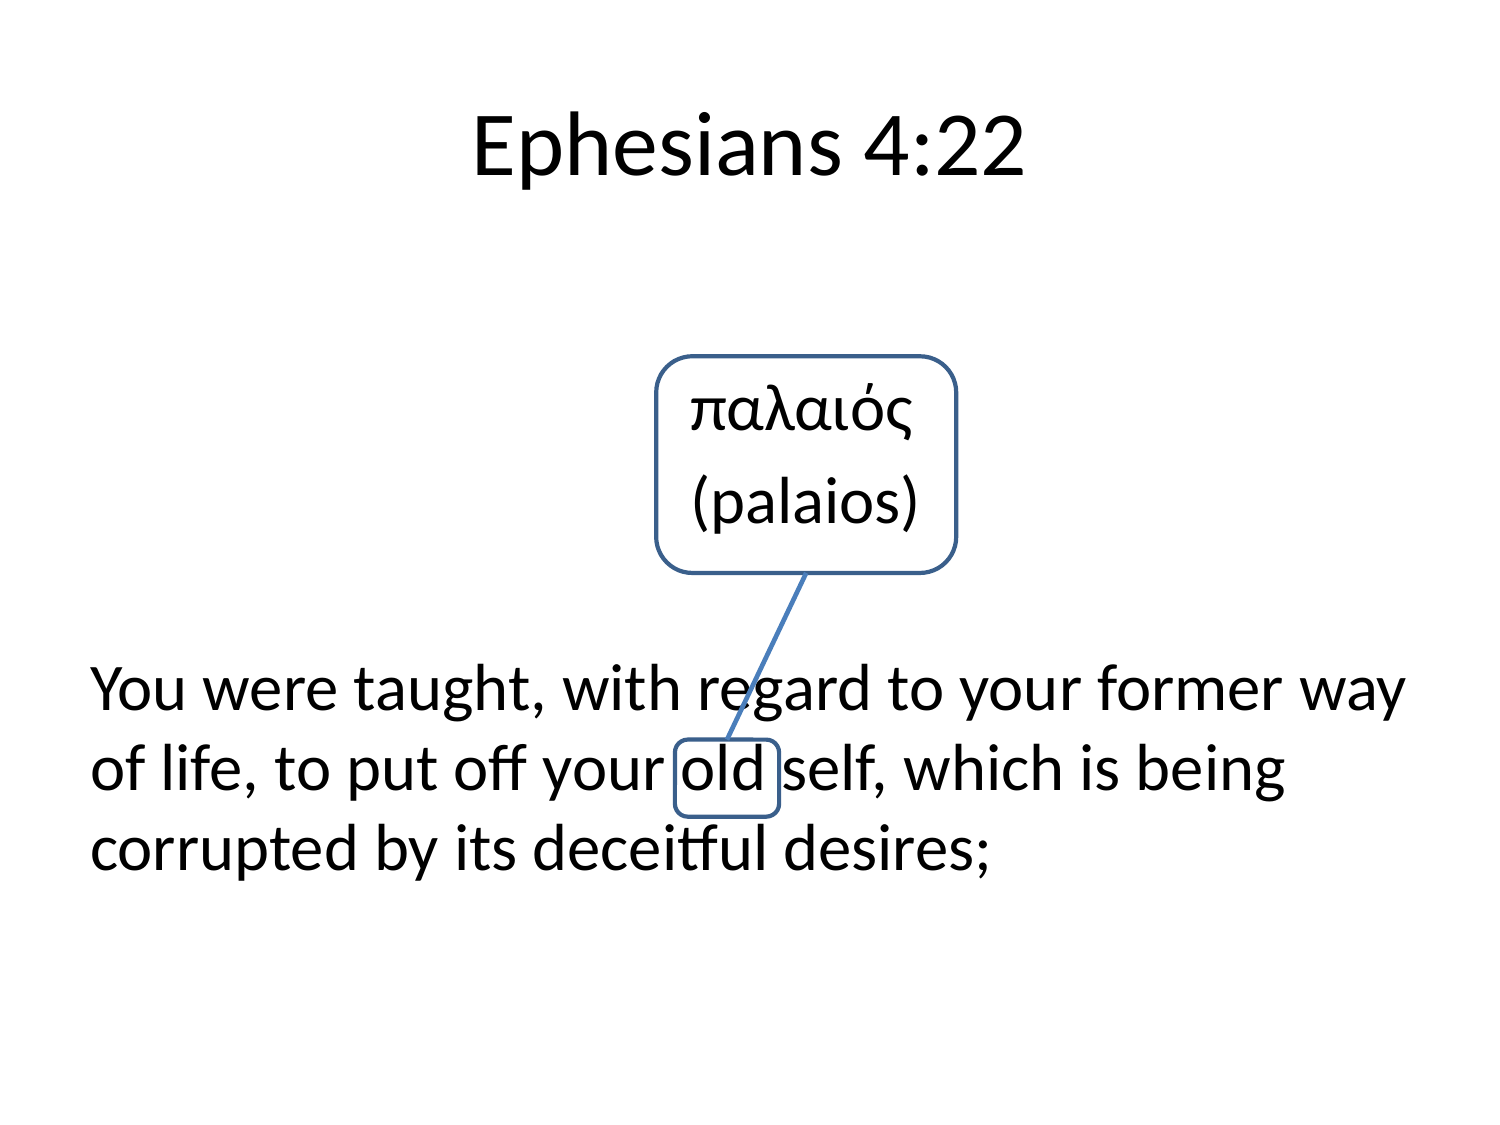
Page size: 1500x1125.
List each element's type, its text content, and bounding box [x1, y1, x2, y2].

text_box [654, 354, 959, 576]
list παλαιός (palaios) You were taught, with regard to your former way of life, to put off your old self, which is being corrupted by its deceitful desires; [75, 262, 1425, 1005]
text_box [672, 737, 782, 819]
title Ephesians 4:22 [75, 45, 1425, 233]
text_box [726, 572, 807, 740]
